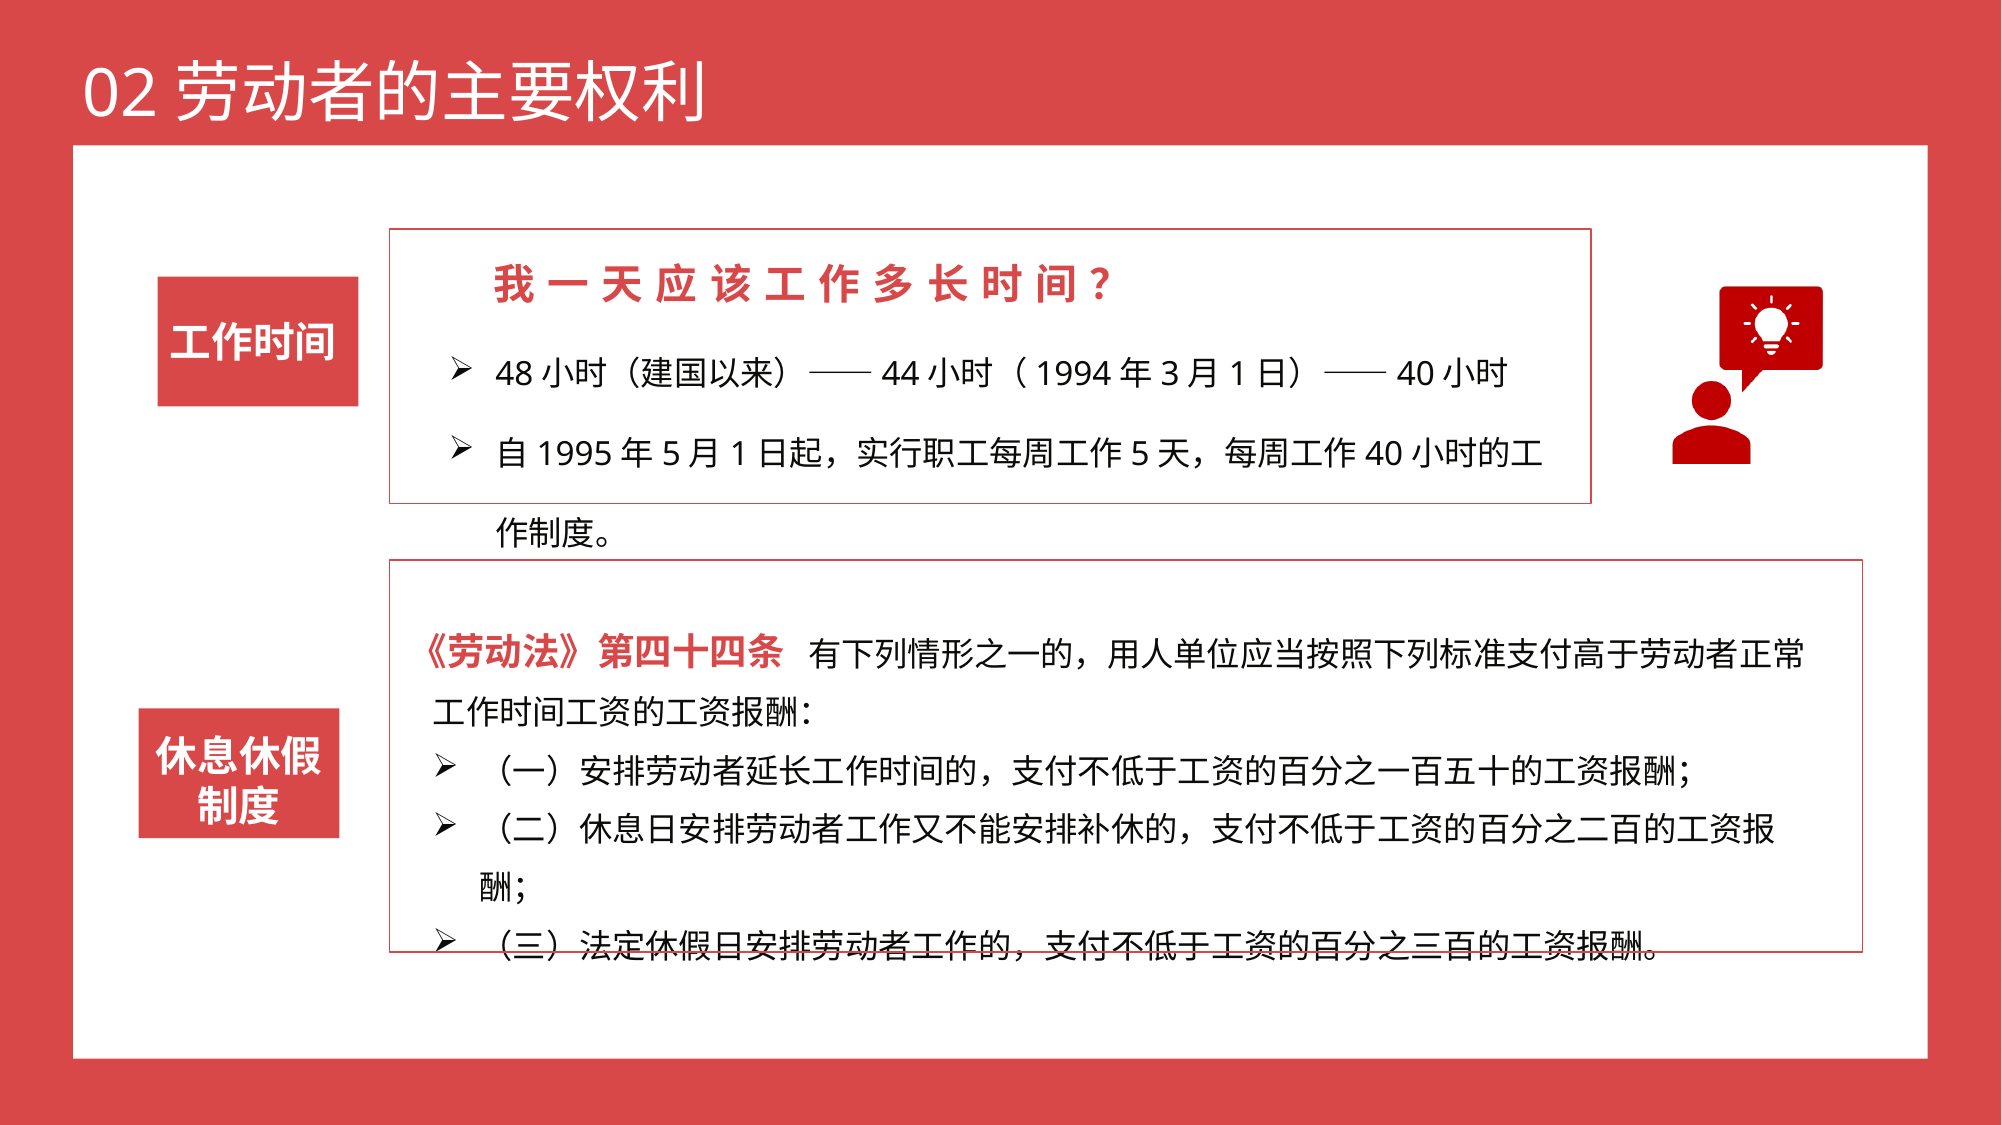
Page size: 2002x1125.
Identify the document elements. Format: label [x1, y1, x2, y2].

text_box [132, 559, 1863, 1069]
picture [1638, 266, 1855, 483]
text_box [154, 228, 1592, 504]
